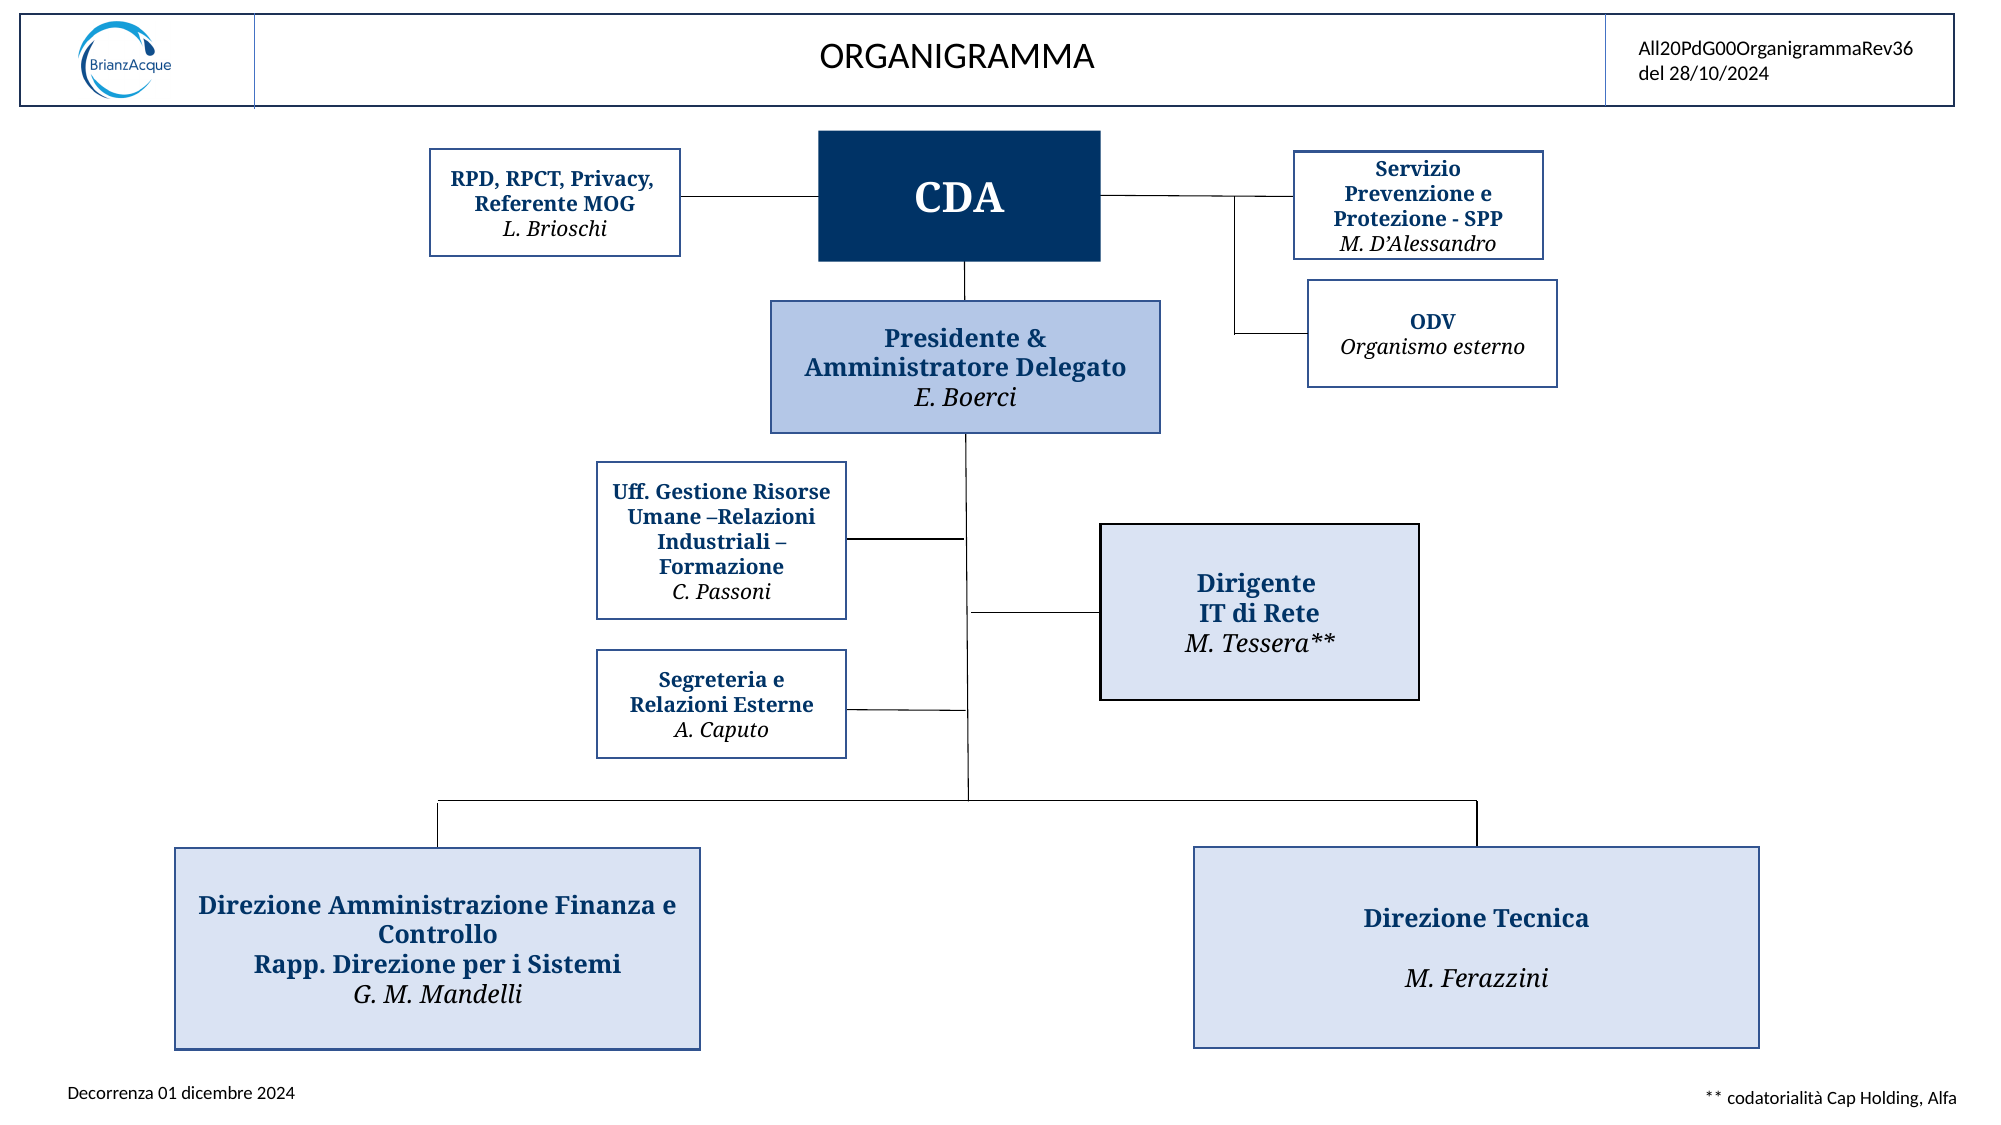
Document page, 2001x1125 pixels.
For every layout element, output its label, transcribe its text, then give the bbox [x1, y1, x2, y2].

text_box Servizio Prevenzione e Protezione - SPP M. D’Alessandro [1293, 150, 1544, 260]
text_box ODV Organismo esterno [1307, 279, 1558, 388]
text_box Direzione Amministrazione Finanza e Controllo Rapp. Direzione per i Sistemi G. M. Mandelli [174, 847, 701, 1051]
text_box Segreteria e Relazioni Esterne A. Caputo [596, 649, 847, 759]
text_box Direzione Tecnica M. Ferazzini [1193, 846, 1760, 1049]
text_box Uff. Gestione Risorse Umane –Relazioni Industriali – Formazione C. Passoni [596, 461, 847, 620]
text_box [19, 13, 1955, 109]
text_box ** codatorialità Cap Holding, Alfa [1689, 1078, 1973, 1117]
text_box Decorrenza 01 dicembre 2024 [52, 1073, 310, 1111]
text_box Presidente & Amministratore Delegato E. Boerci [969, 300, 1161, 434]
text_box RPD, RPCT, Privacy, Referente MOG L. Brioschi [429, 148, 681, 257]
text_box Dirigente IT di Rete M. Tessera** [1099, 523, 1420, 701]
text_box Presidente & Amministratore Delegato E. Boerci [770, 300, 964, 434]
text_box CDA [818, 130, 1101, 262]
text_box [964, 239, 969, 800]
